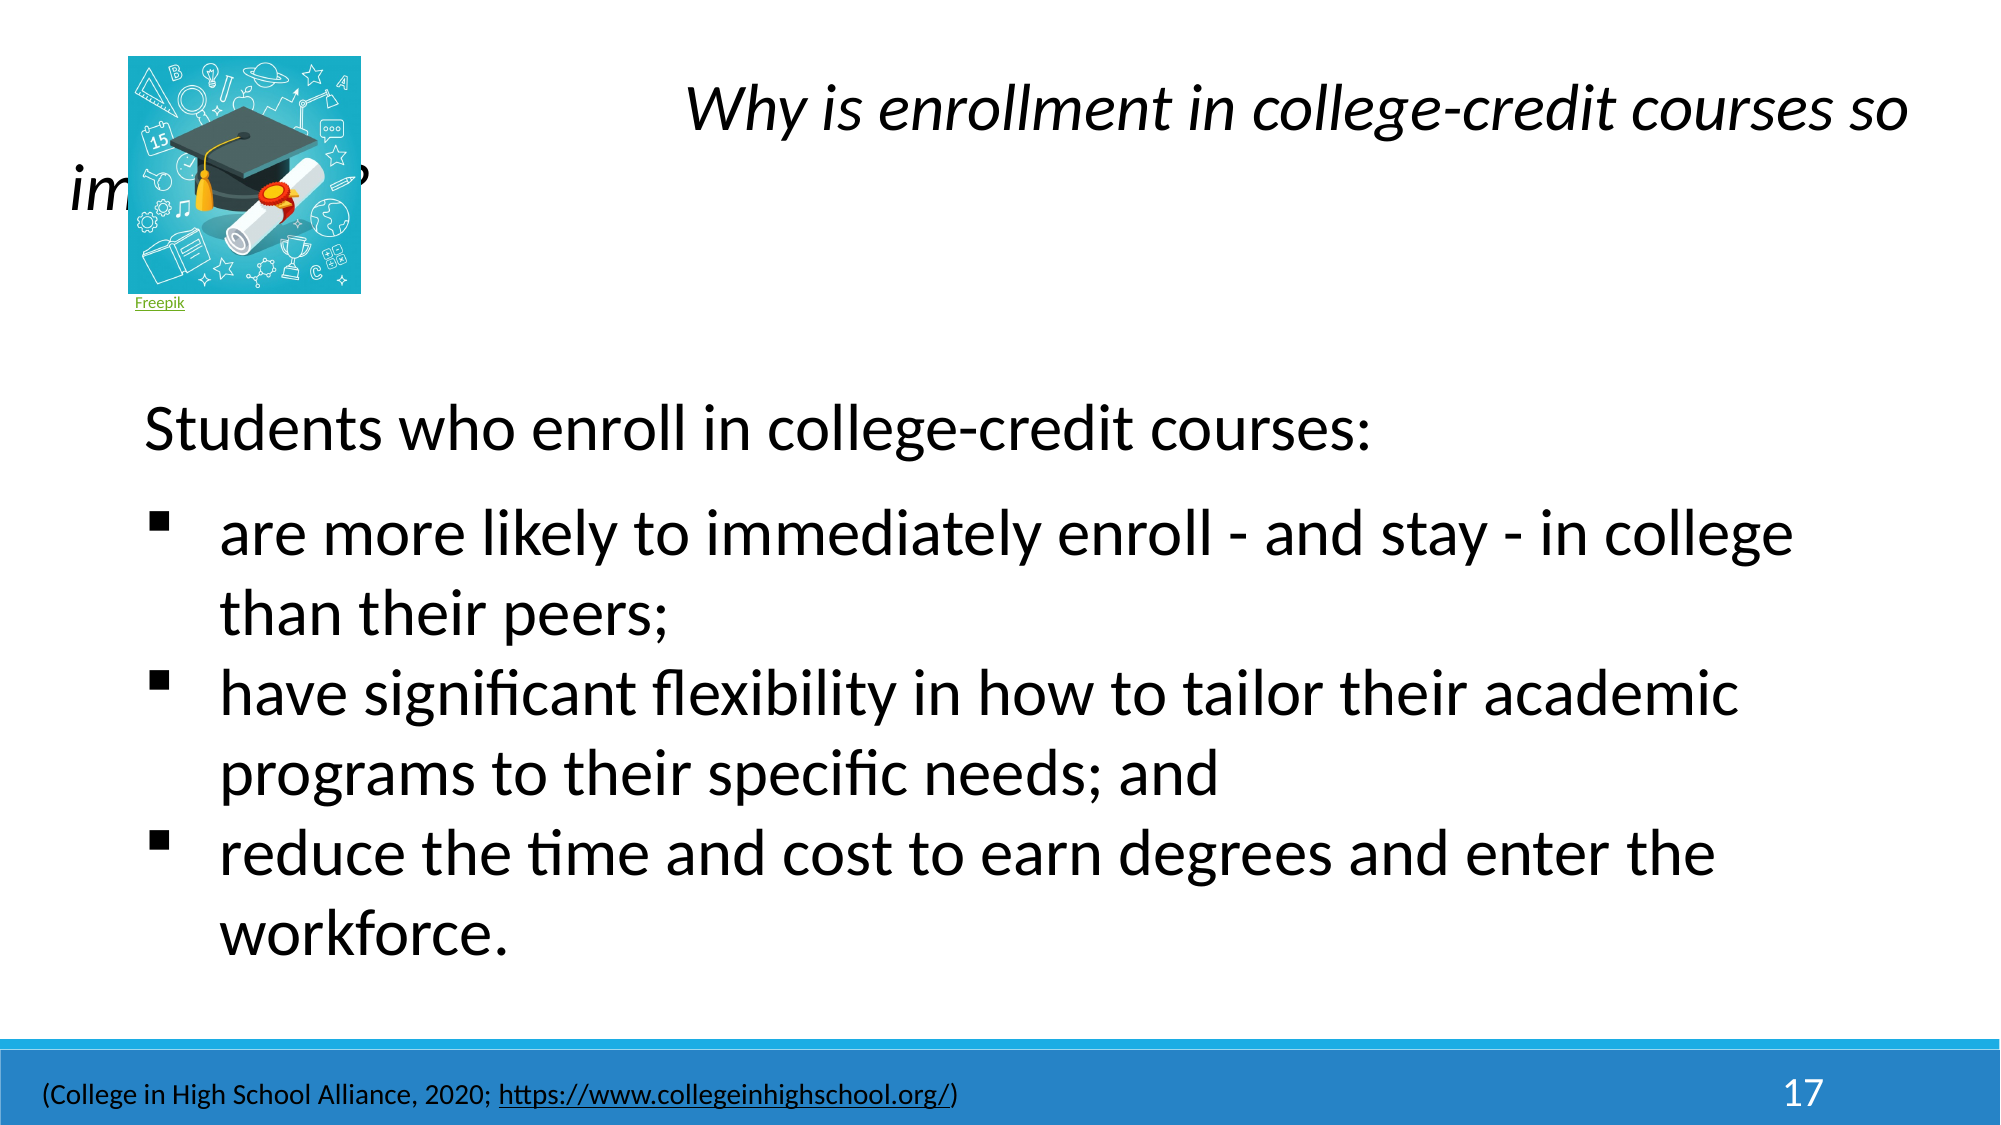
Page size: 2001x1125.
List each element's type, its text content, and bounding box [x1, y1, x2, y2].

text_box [118, 56, 361, 321]
text_box (College in High School Alliance, 2020; https://www.collegeinhighschool.org/) [26, 1068, 1257, 1118]
text_box Why is enrollment in college-credit courses so important? Students who enroll in college-credit courses: are more likely to immediately enroll - and stay - in college than their peers; have significant flexibility in how to tailor their academic programs to their specific needs; and reduce the time and cost to earn degrees and enter the workforce. [54, 56, 1973, 977]
slide_number 17 [1624, 1059, 1840, 1120]
